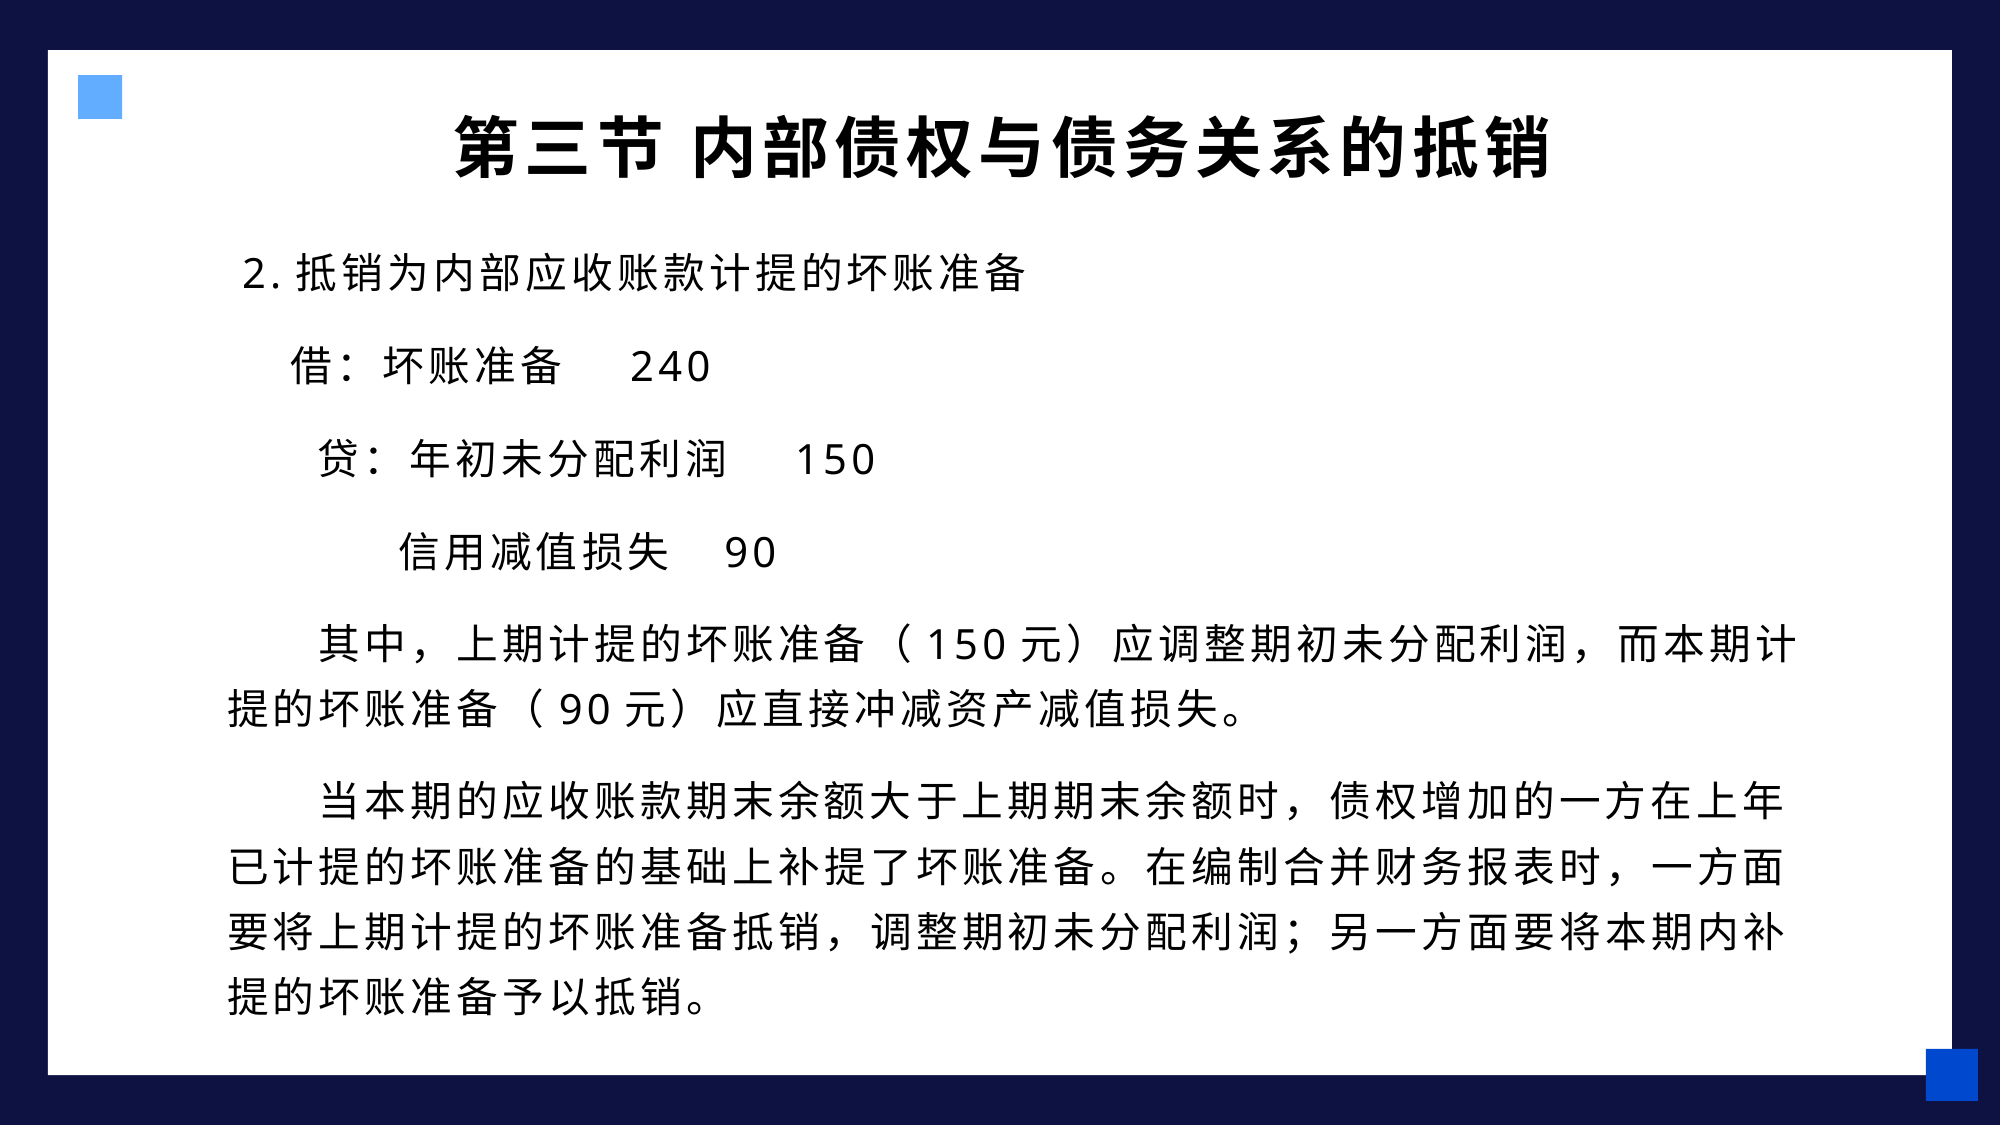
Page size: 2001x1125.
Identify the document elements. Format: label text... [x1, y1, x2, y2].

text_box 第三节 内部债权与债务关系的抵销 [376, 75, 1625, 200]
list 2.抵销为内部应收账款计提的坏账准备 借：坏账准备 240 贷：年初未分配利润 150 信用减值损失 90 其中，上期计提的坏账准备（150元）应调整期初未分配利润，而本期计提的坏账准备（90元）应直接冲减资产减值损失。 当本期的应收账款期末余额大于上期期末余额时，债权增加的一方在上年已计提的坏账准备的基础上补提了坏账准备。在编制合并财务报表时，一方面要将上期计提的坏账准备抵销，调整期初未分配利润；另一方面要将本期内补提的坏账准备予以抵销。 [210, 231, 1825, 797]
